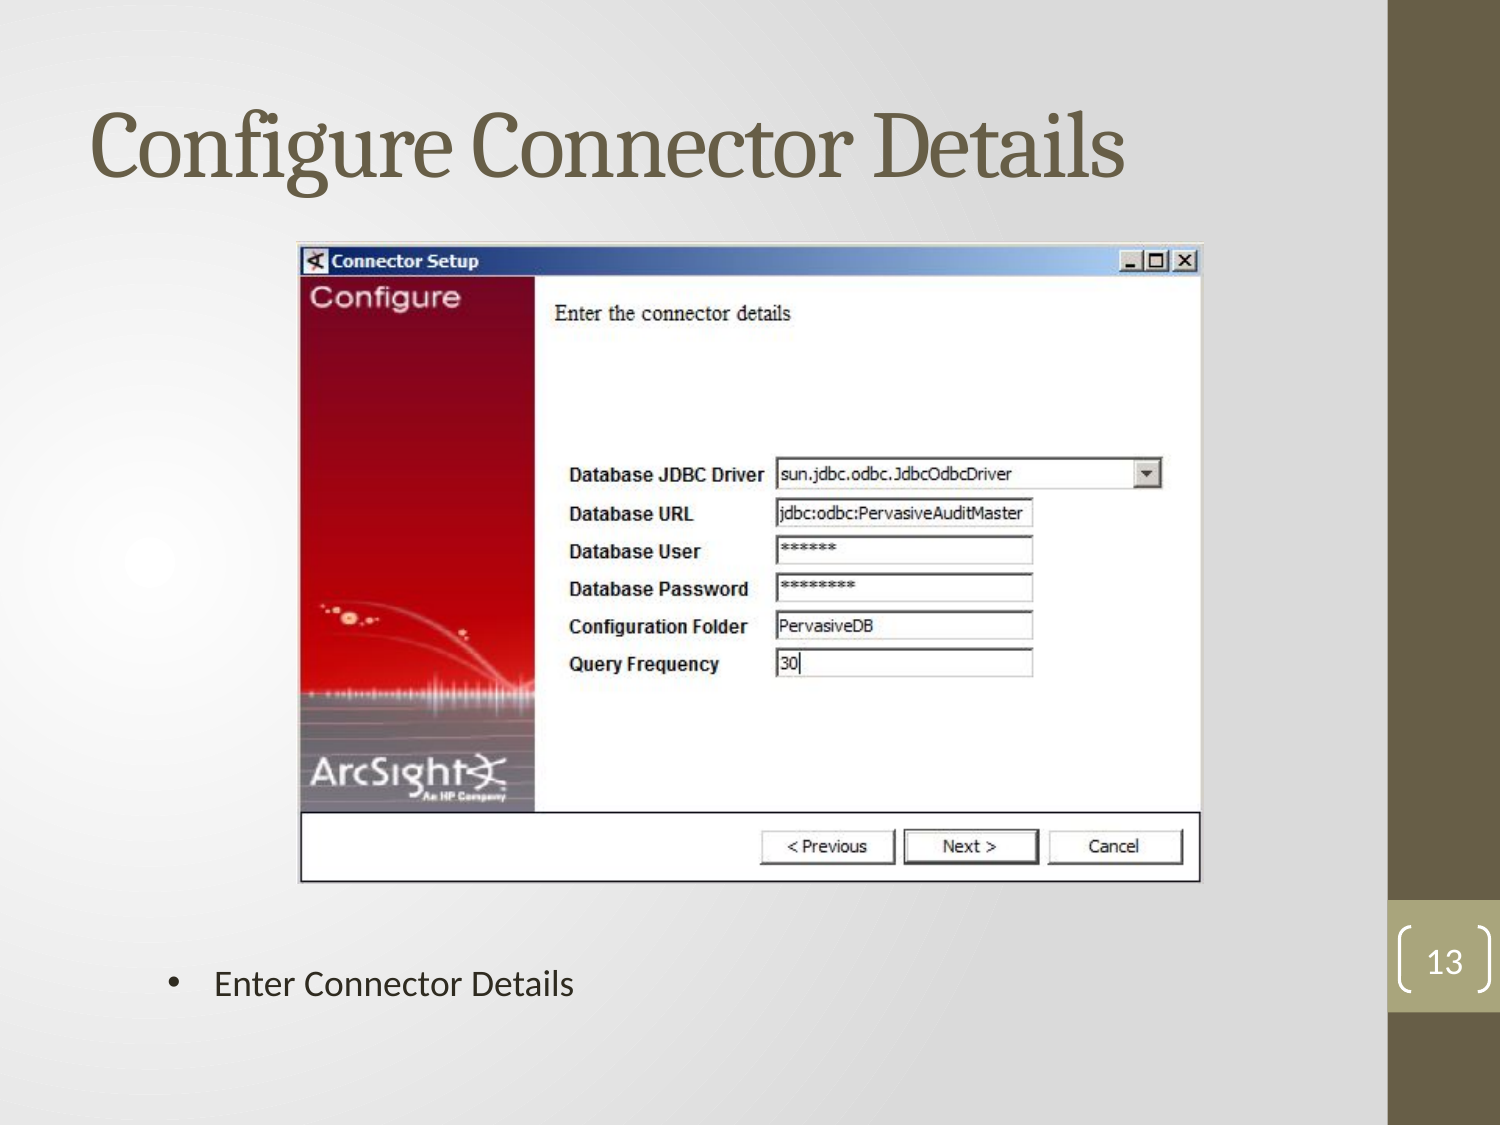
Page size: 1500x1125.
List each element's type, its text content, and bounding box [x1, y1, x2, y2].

slide_number 13 [1397, 925, 1492, 994]
text_box Enter Connector Details [152, 951, 590, 1012]
picture [295, 240, 1205, 884]
title Configure Connector Details [75, 45, 1325, 233]
